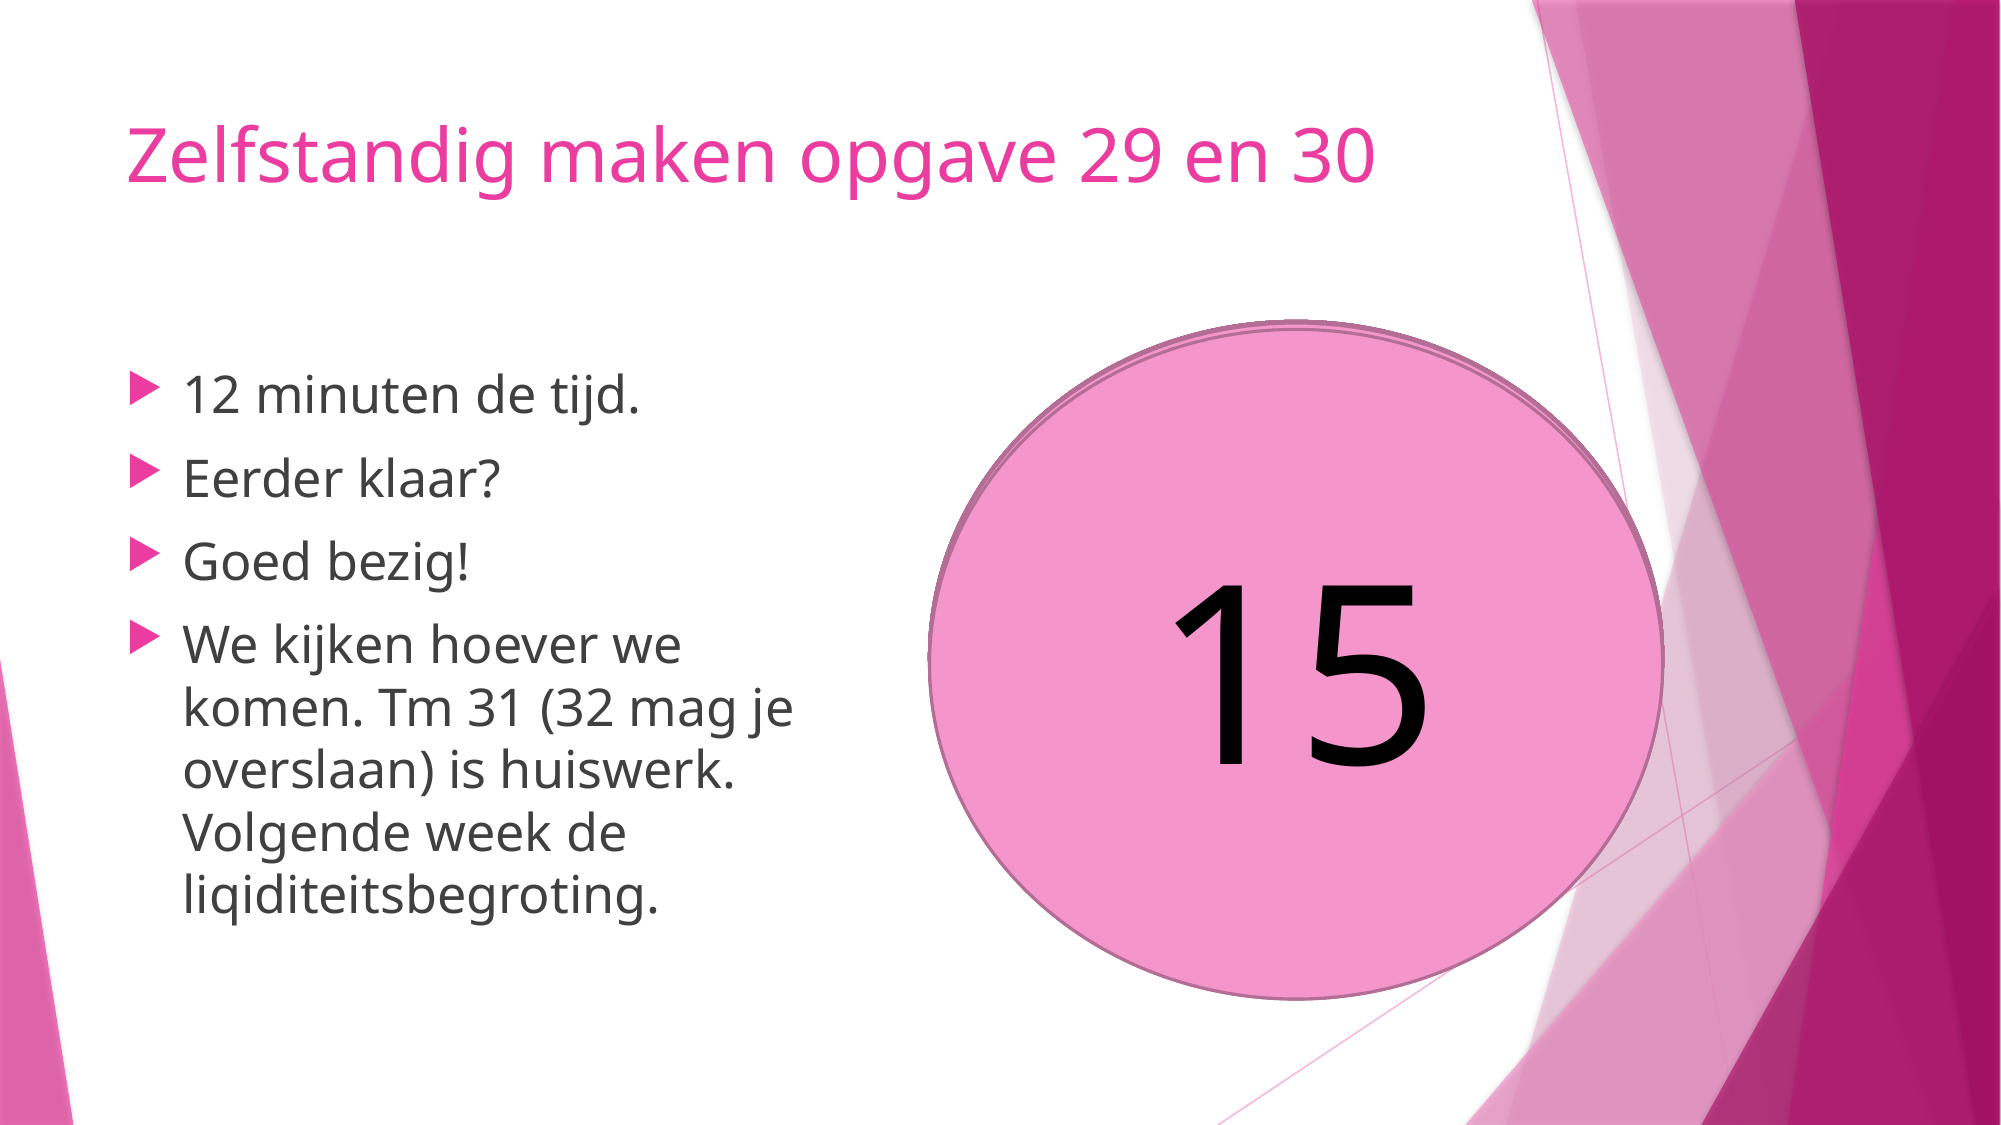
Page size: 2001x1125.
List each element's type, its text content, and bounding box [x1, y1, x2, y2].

list 12 minuten de tijd. Eerder klaar? Goed bezig! We kijken hoever we komen. Tm 31 (32 mag je overslaan) is huiswerk. Volgende week de liqiditeitsbegroting. [111, 354, 831, 962]
text_box 15 [927, 327, 1665, 1001]
title Zelfstandig maken opgave 29 en 30 [111, 99, 1522, 317]
text_box 14 [930, 321, 1662, 621]
